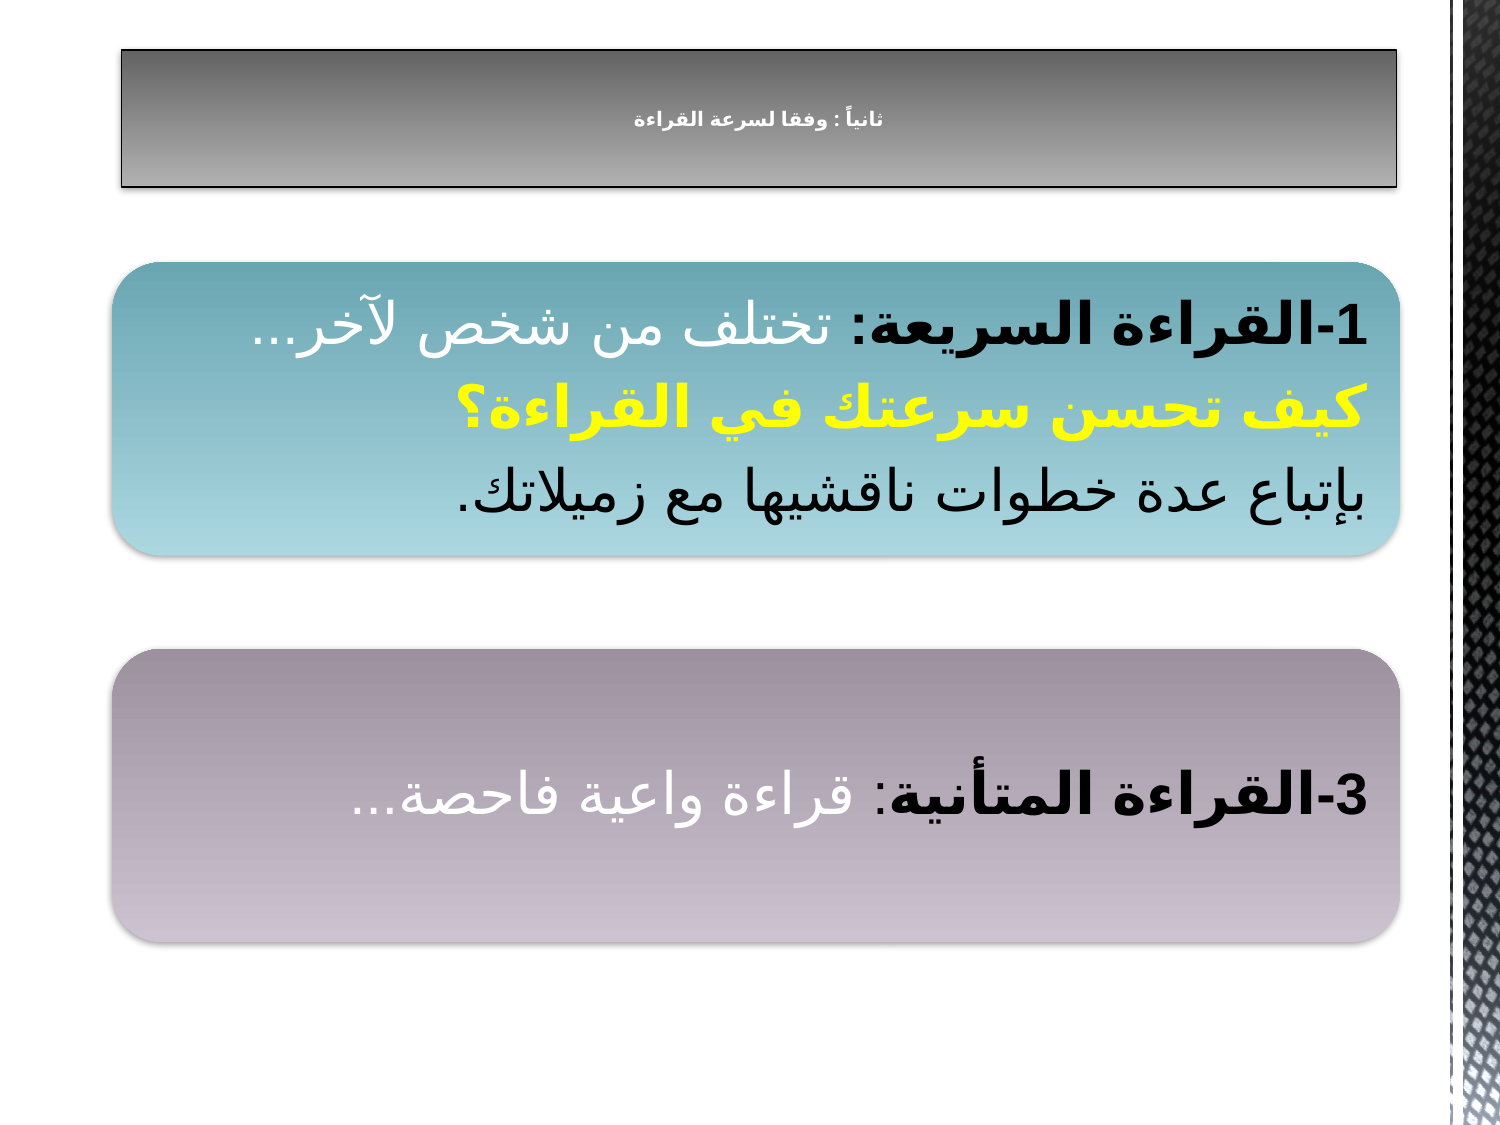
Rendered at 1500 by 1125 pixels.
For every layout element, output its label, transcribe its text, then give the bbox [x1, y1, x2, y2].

title ثانياً : وفقا لسرعة القراءة [121, 49, 1397, 188]
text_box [112, 262, 1401, 1006]
picture [1447, 0, 1500, 1125]
